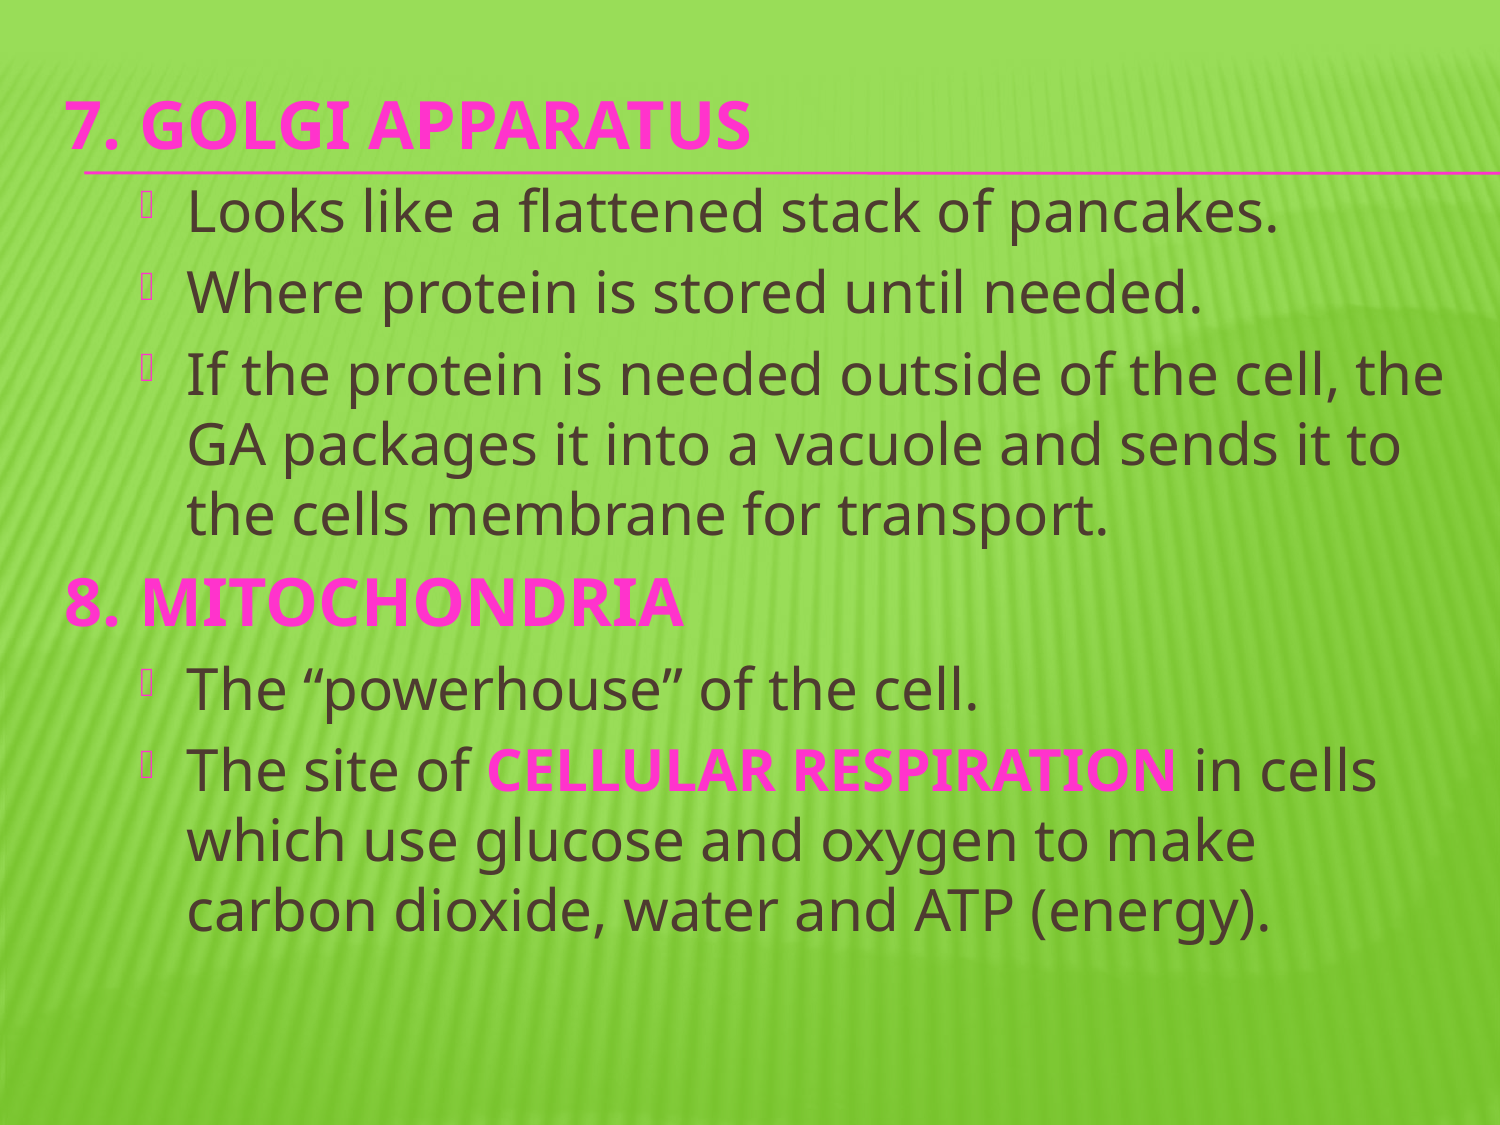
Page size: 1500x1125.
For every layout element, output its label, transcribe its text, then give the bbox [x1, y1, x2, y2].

list 7. GOLGI APPARATUS Looks like a flattened stack of pancakes. Where protein is stored until needed. If the protein is needed outside of the cell, the GA packages it into a vacuole and sends it to the cells membrane for transport. 8. MITOCHONDRIA The “powerhouse” of the cell. The site of CELLULAR RESPIRATION in cells which use glucose and oxygen to make carbon dioxide, water and ATP (energy). [50, 75, 1475, 998]
